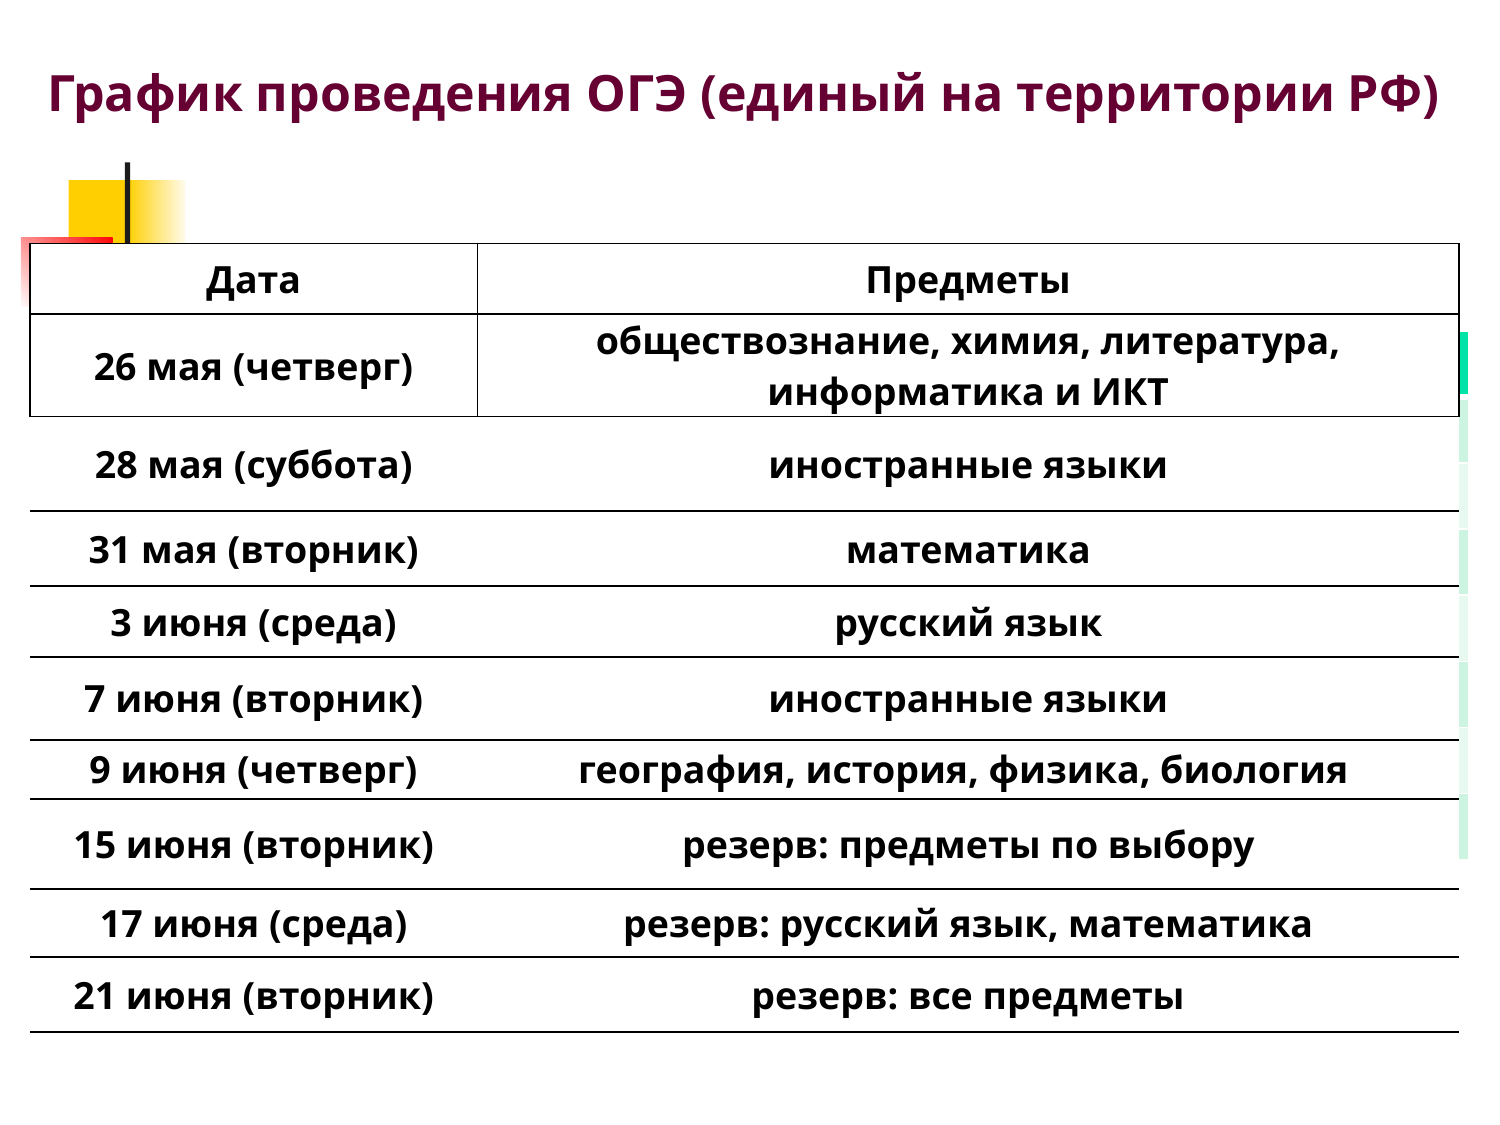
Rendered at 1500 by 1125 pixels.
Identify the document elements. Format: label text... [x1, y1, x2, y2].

table_cell [1459, 596, 1468, 661]
table_cell 15 июня (вторник) [30, 800, 478, 888]
table_header Дата [31, 244, 477, 313]
table_cell география, история, физика, биология [478, 741, 1459, 798]
table_header [1460, 332, 1468, 394]
table_cell резерв: русский язык, математика [478, 890, 1459, 956]
table_cell математика [478, 512, 1459, 585]
table_cell 28 мая (суббота) [30, 417, 478, 510]
table_cell [1459, 728, 1468, 793]
table_cell [1459, 400, 1468, 462]
table_cell 26 мая (четверг) [31, 315, 477, 416]
table_cell 31 мая (вторник) [30, 512, 478, 585]
table_cell иностранные языки [478, 417, 1459, 510]
table_cell [1459, 530, 1468, 594]
title График проведения ОГЭ (единый на территории РФ) [29, 30, 1459, 130]
table_cell русский язык [478, 587, 1459, 656]
table_cell [1459, 662, 1468, 727]
table_cell резерв: все предметы [478, 958, 1459, 1031]
table_cell [1459, 464, 1468, 528]
table_cell 21 июня (вторник) [30, 958, 478, 1031]
table_cell иностранные языки [478, 658, 1459, 739]
table_cell [1459, 794, 1468, 859]
table_cell обществознание, химия, литература, информатика и ИКТ [478, 315, 1458, 416]
table_cell 17 июня (среда) [30, 890, 478, 956]
table_cell 9 июня (четверг) [30, 741, 478, 798]
table_cell 7 июня (вторник) [30, 658, 478, 739]
table_header Предметы [478, 244, 1458, 313]
table_cell 3 июня (среда) [30, 587, 478, 656]
table_cell резерв: предметы по выбору [478, 800, 1459, 888]
